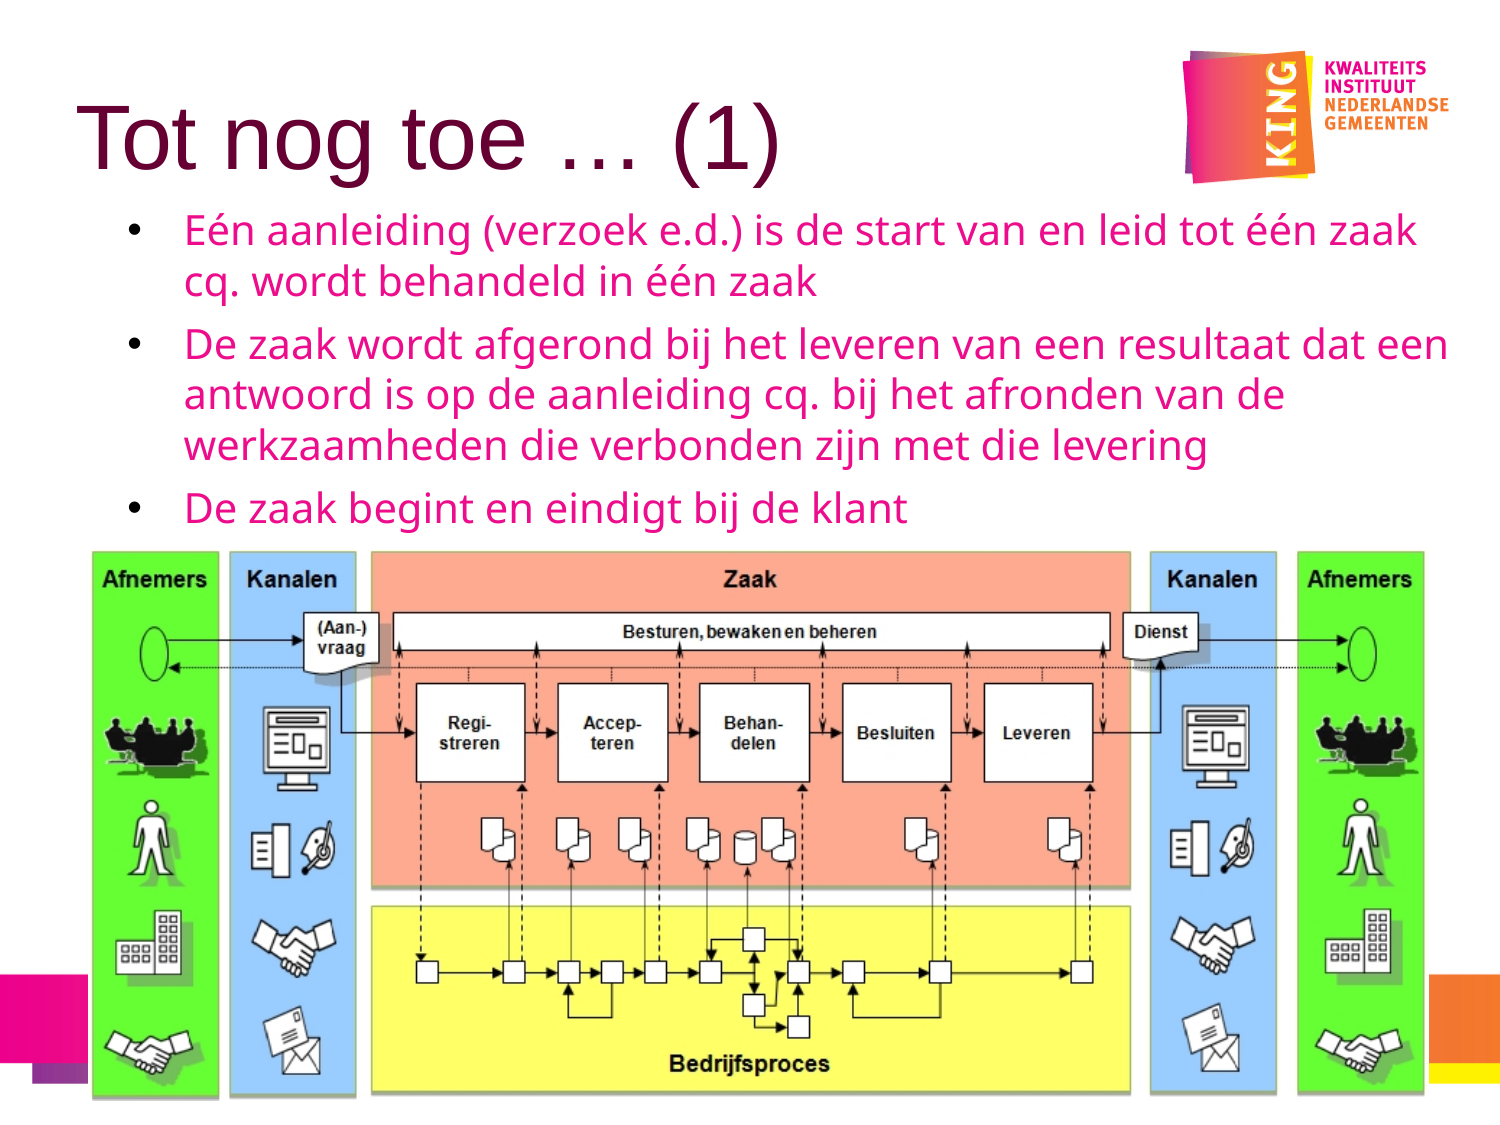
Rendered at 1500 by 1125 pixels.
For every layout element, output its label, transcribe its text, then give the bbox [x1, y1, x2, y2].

list Eén aanleiding (verzoek e.d.) is de start van en leid tot één zaak cq. wordt behandeld in één zaak De zaak wordt afgerond bij het leveren van een resultaat dat een antwoord is op de aanleiding cq. bij het afronden van de werkzaamheden die verbonden zijn met die levering De zaak begint en eindigt bij de klant [112, 196, 1500, 540]
title Tot nog toe … (1) [74, 44, 1425, 233]
picture [0, 0, 1500, 1125]
